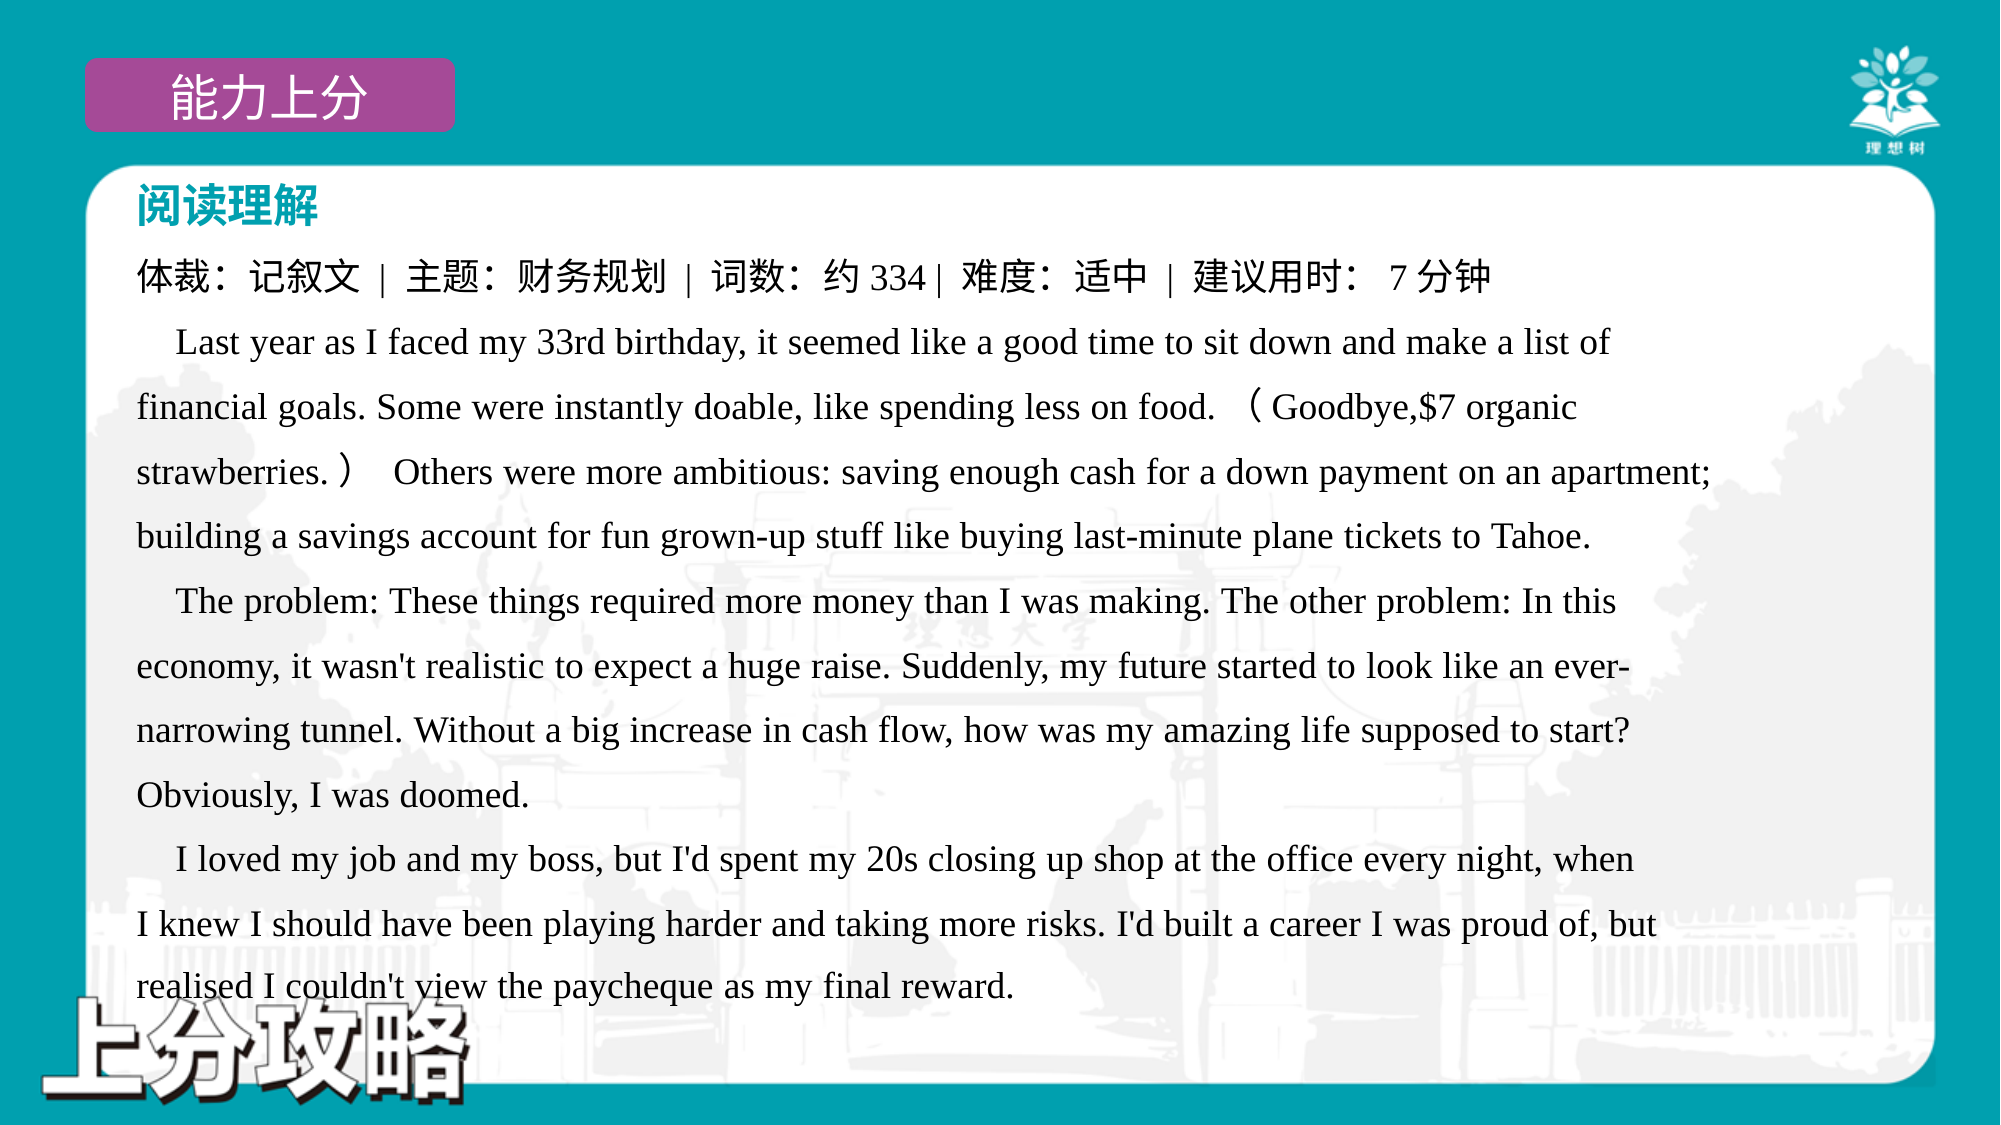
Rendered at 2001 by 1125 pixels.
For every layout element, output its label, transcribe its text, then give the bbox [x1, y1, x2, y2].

text_box 体裁：记叙文 | 主题：财务规划 | 词数：约334 | 难度：适中 | 建议用时：7分钟 Last year as I faced my 33rd birthday, it seemed like a good time to sit down and make a list of financial goals. Some were instantly doable, like spending less on food.（Goodbye,$7 organic strawberries.） Others were more ambitious: saving enough cash for a down payment on an apartment; building a savings account for fun grown-up stuff like buying last-minute plane tickets to Tahoe. The problem: These things required more money than I was making. The other problem: In this economy, it wasn't realistic to expect a huge raise. Suddenly, my future started to look like an ever- narrowing tunnel. Without a big increase in cash flow, how was my amazing life supposed to start? Obviously, I was doomed. I loved my job and my boss, but I'd spent my 20s closing up shop at the office every night, when I knew I should have been playing harder and taking more risks. I'd built a career I was proud of, but realised I couldn't view the paycheque as my final reward.#4 [136, 233, 1865, 999]
text_box 阅读理解 [136, 176, 1865, 232]
picture [0, 0, 2000, 1125]
